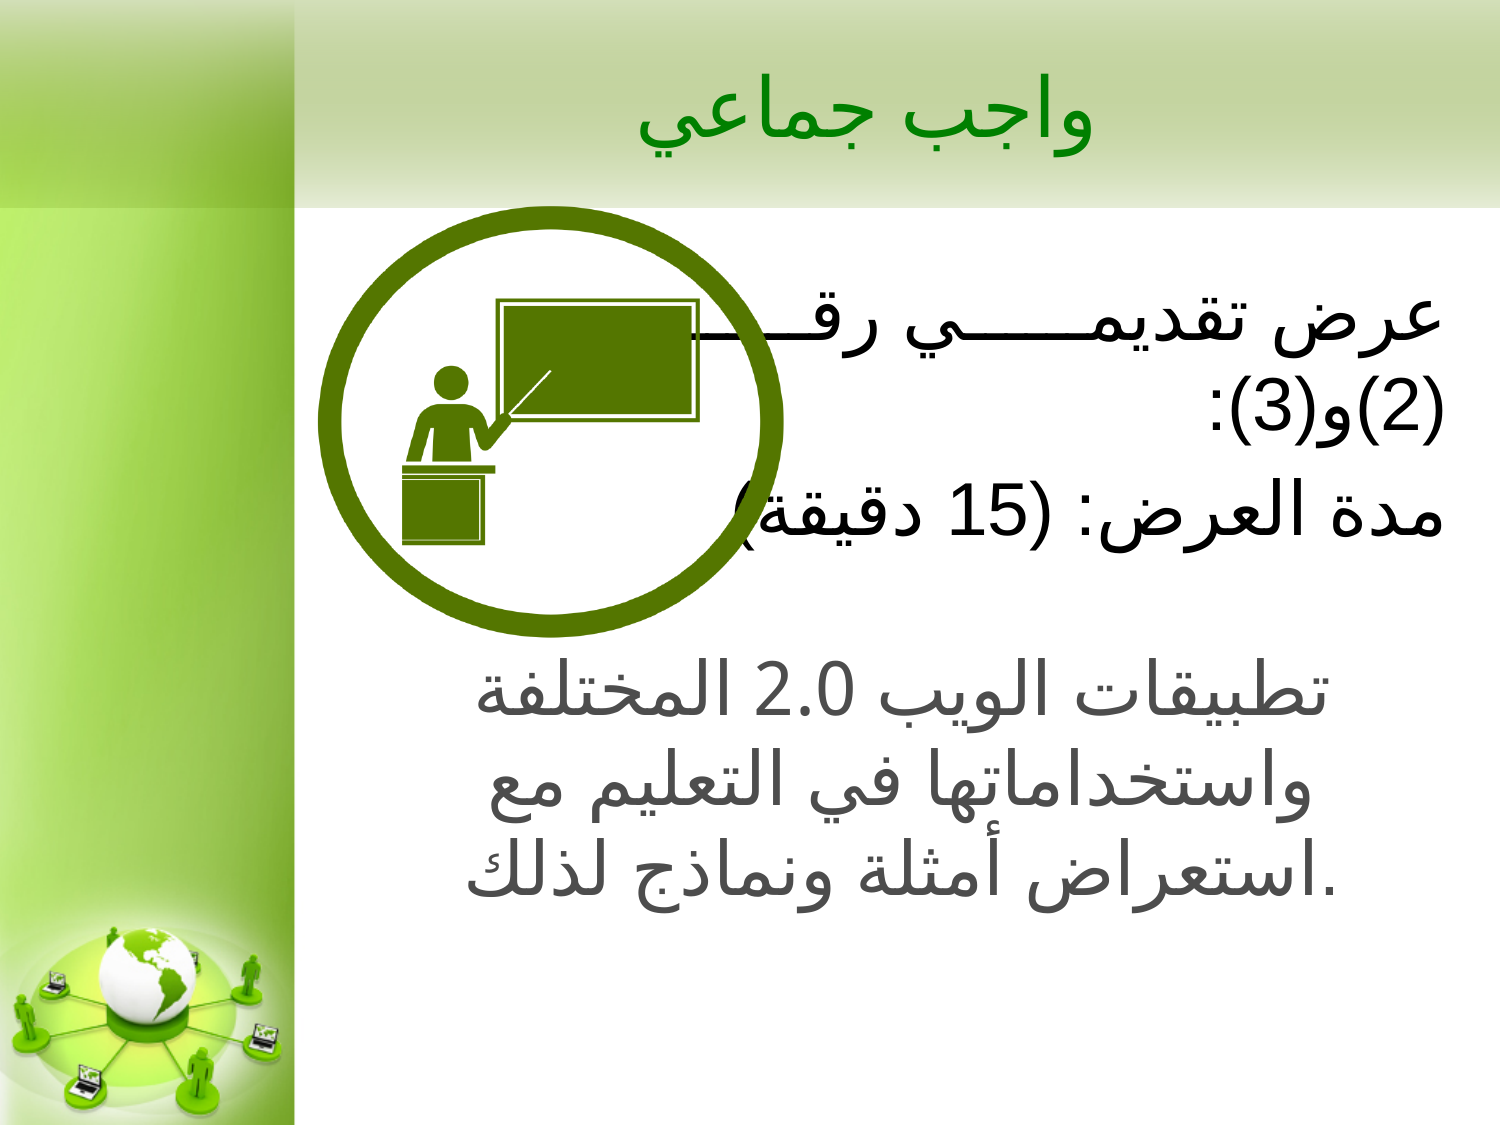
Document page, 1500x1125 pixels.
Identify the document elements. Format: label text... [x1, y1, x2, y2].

title واجب جماعي [297, 45, 1436, 163]
text_box تطبيقات الويب 2.0 المختلفة واستخداماتها في التعليم مع استعراض أمثلة ونماذج لذلك. [339, 632, 1465, 1008]
picture [0, 163, 1500, 1125]
text_box [0, 0, 1500, 208]
list عرض تقديمي رقم (2)و(3): مدة العرض: (15 دقيقة) [814, 257, 1463, 504]
